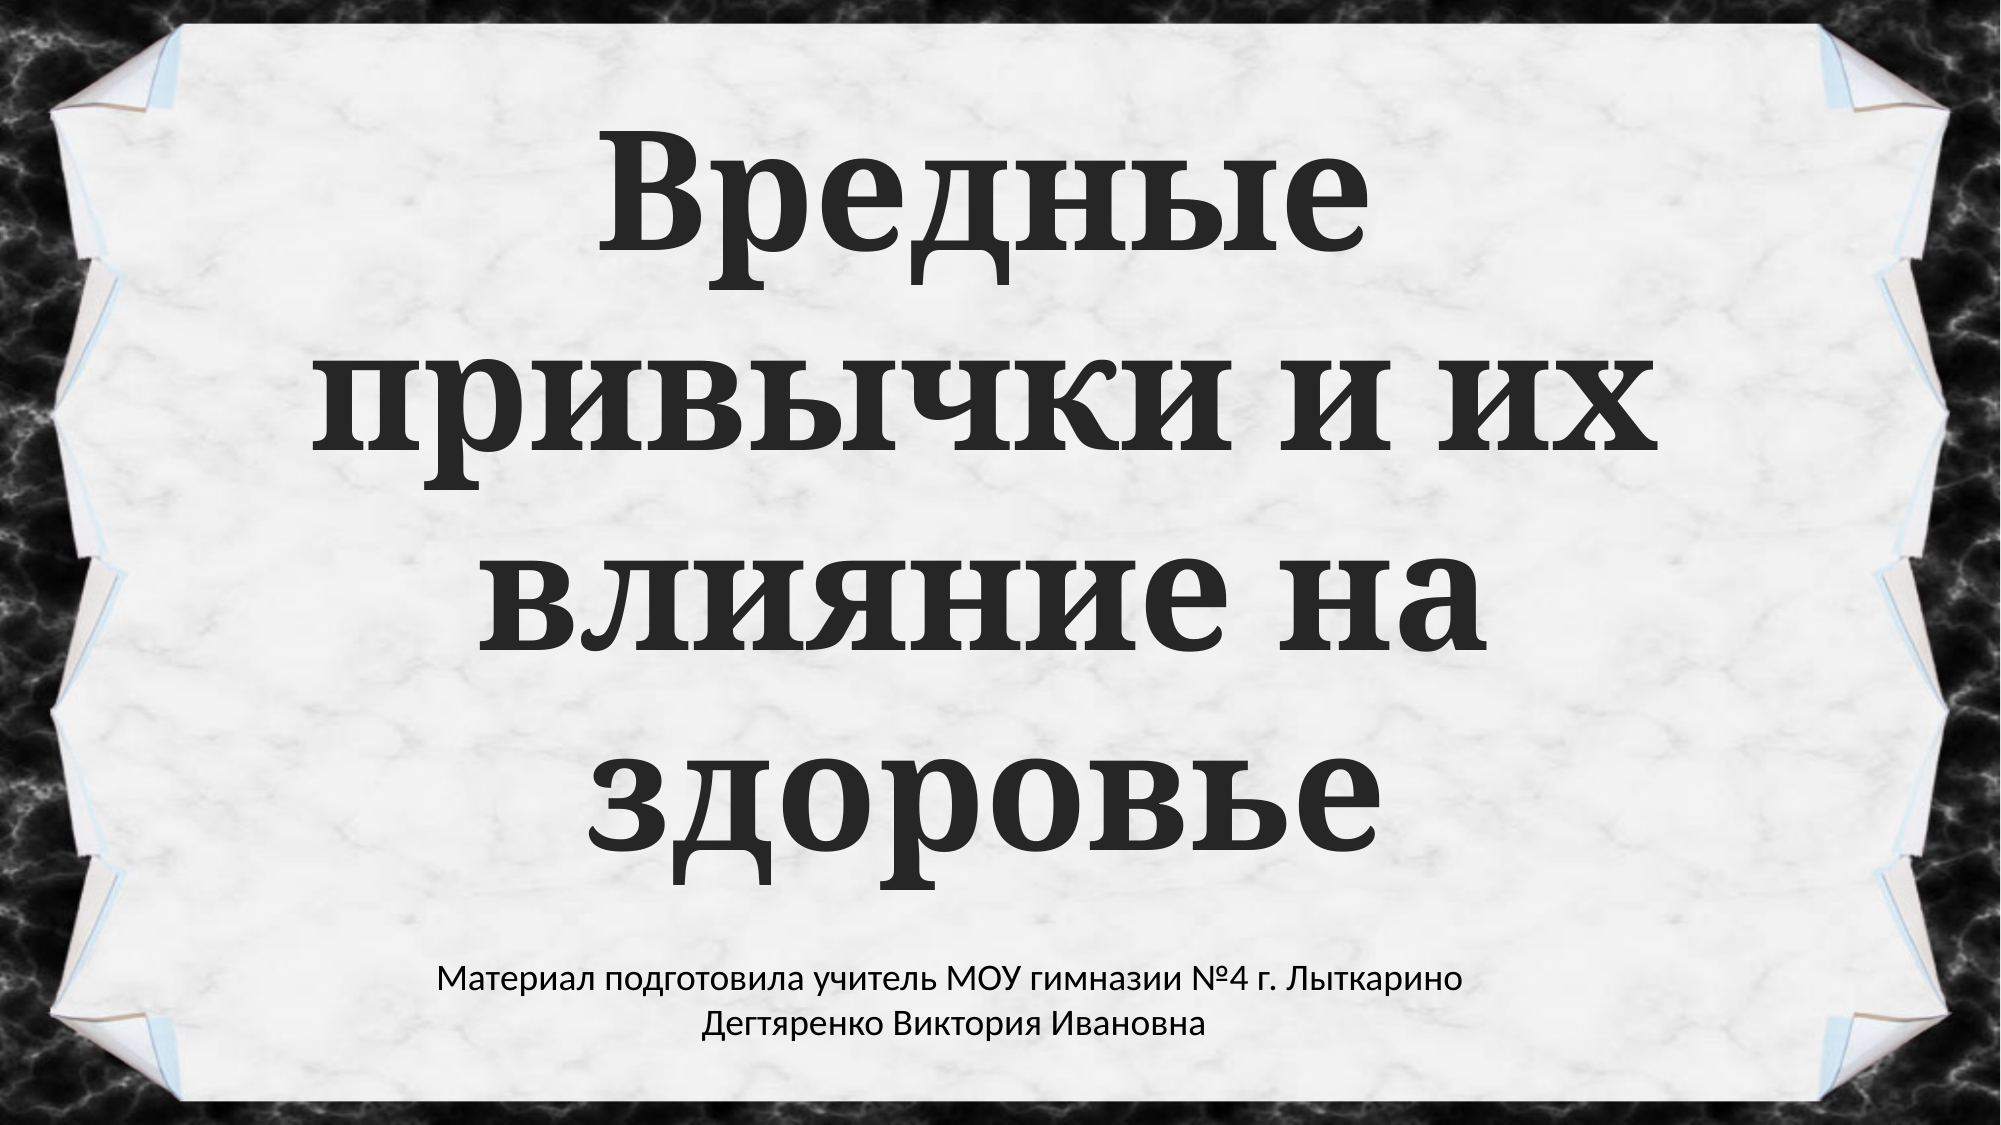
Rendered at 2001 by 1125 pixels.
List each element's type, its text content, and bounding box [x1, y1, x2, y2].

text_box Вредные привычки и их влияние на здоровье [191, 76, 1780, 891]
picture [0, 0, 2001, 1125]
text_box Материал подготовила учитель МОУ гимназии №4 г. Лыткарино Дегтяренко Виктория Ивановна [421, 945, 1488, 1050]
